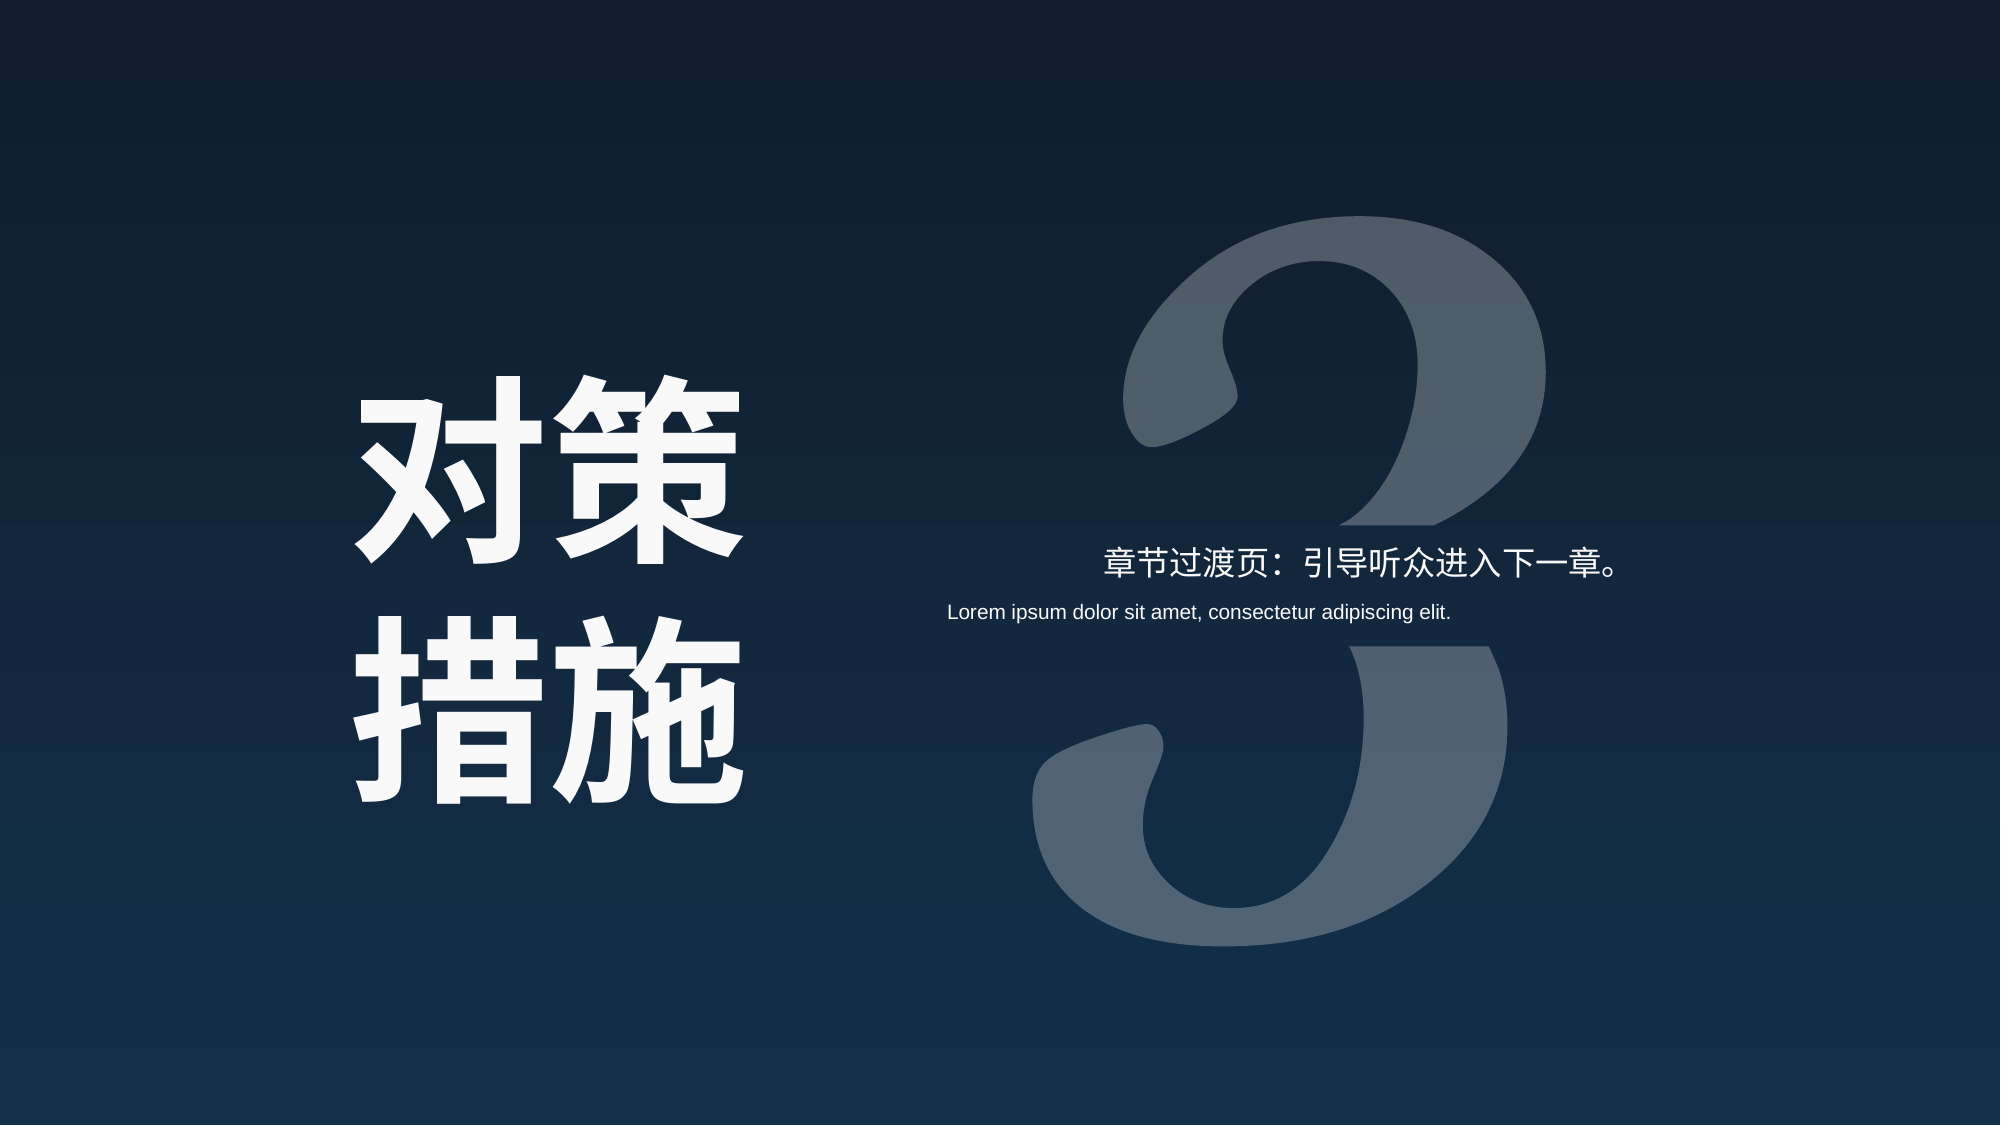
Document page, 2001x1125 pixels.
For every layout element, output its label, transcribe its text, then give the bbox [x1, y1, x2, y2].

text_box 对策措施 [279, 339, 764, 844]
text_box [1032, 646, 1508, 947]
text_box [1123, 216, 1546, 526]
text_box 章节过渡页：引导听众进入下一章。 [1088, 534, 1762, 611]
text_box Lorem ipsum dolor sit amet, consectetur adipiscing elit. [932, 591, 1494, 633]
